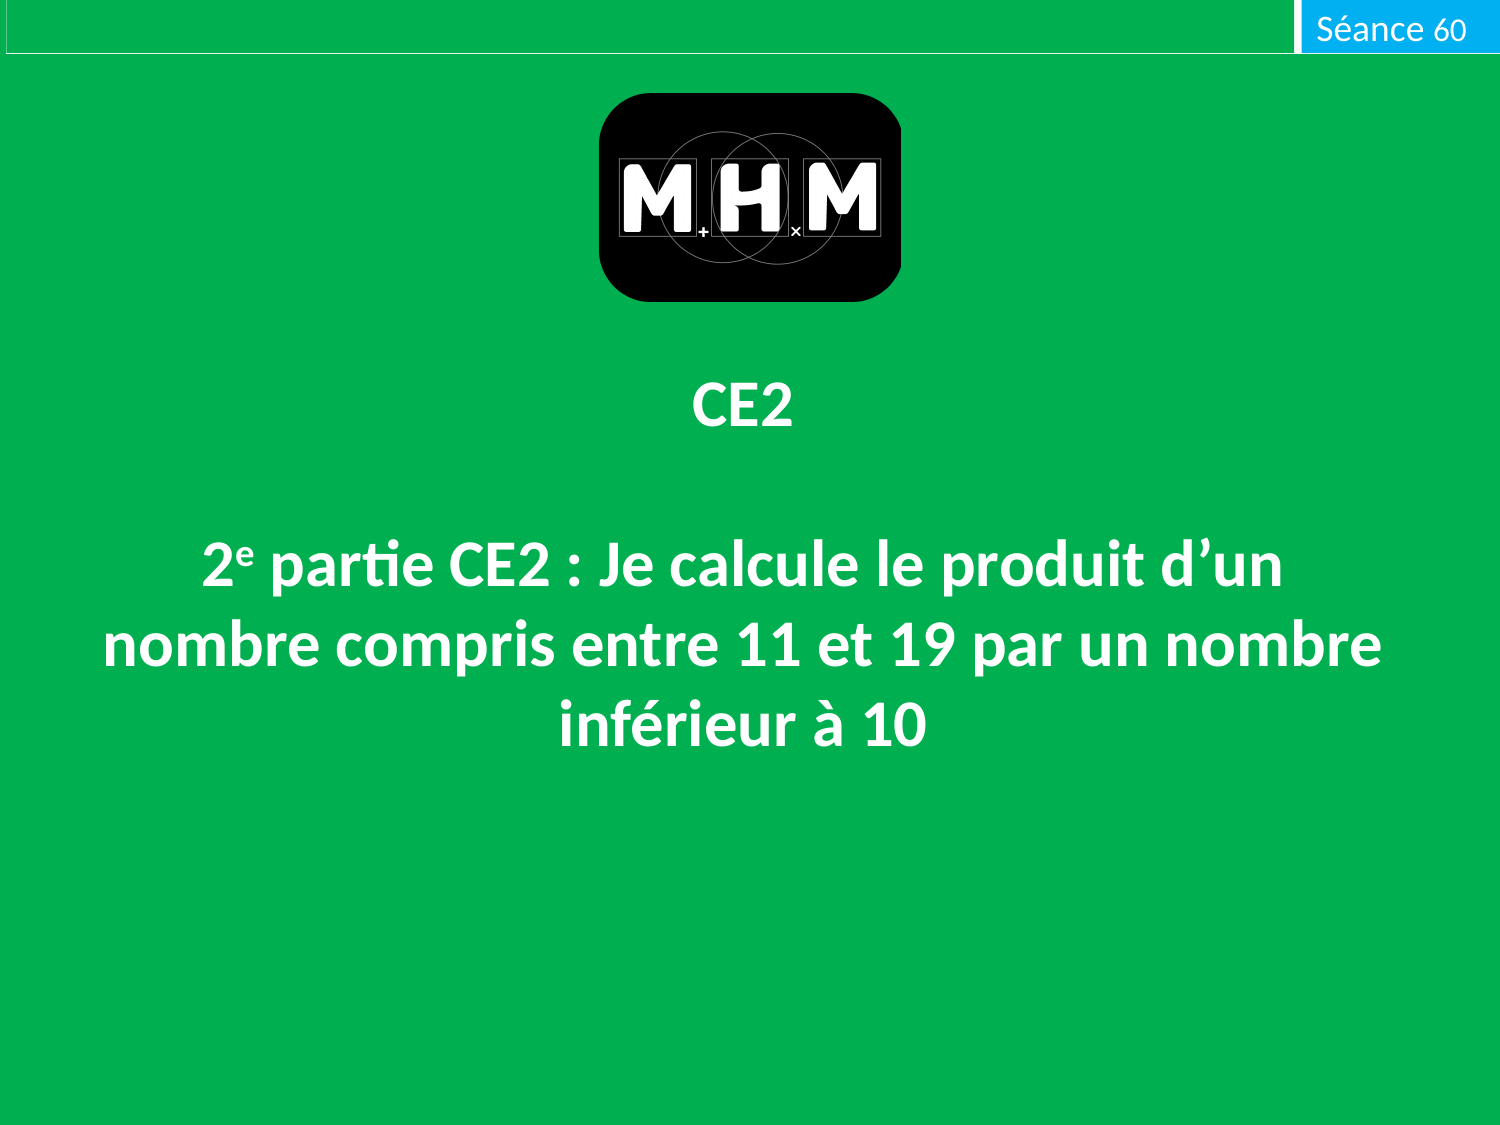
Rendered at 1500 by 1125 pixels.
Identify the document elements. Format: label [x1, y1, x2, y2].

text_box [0, 54, 1500, 1125]
